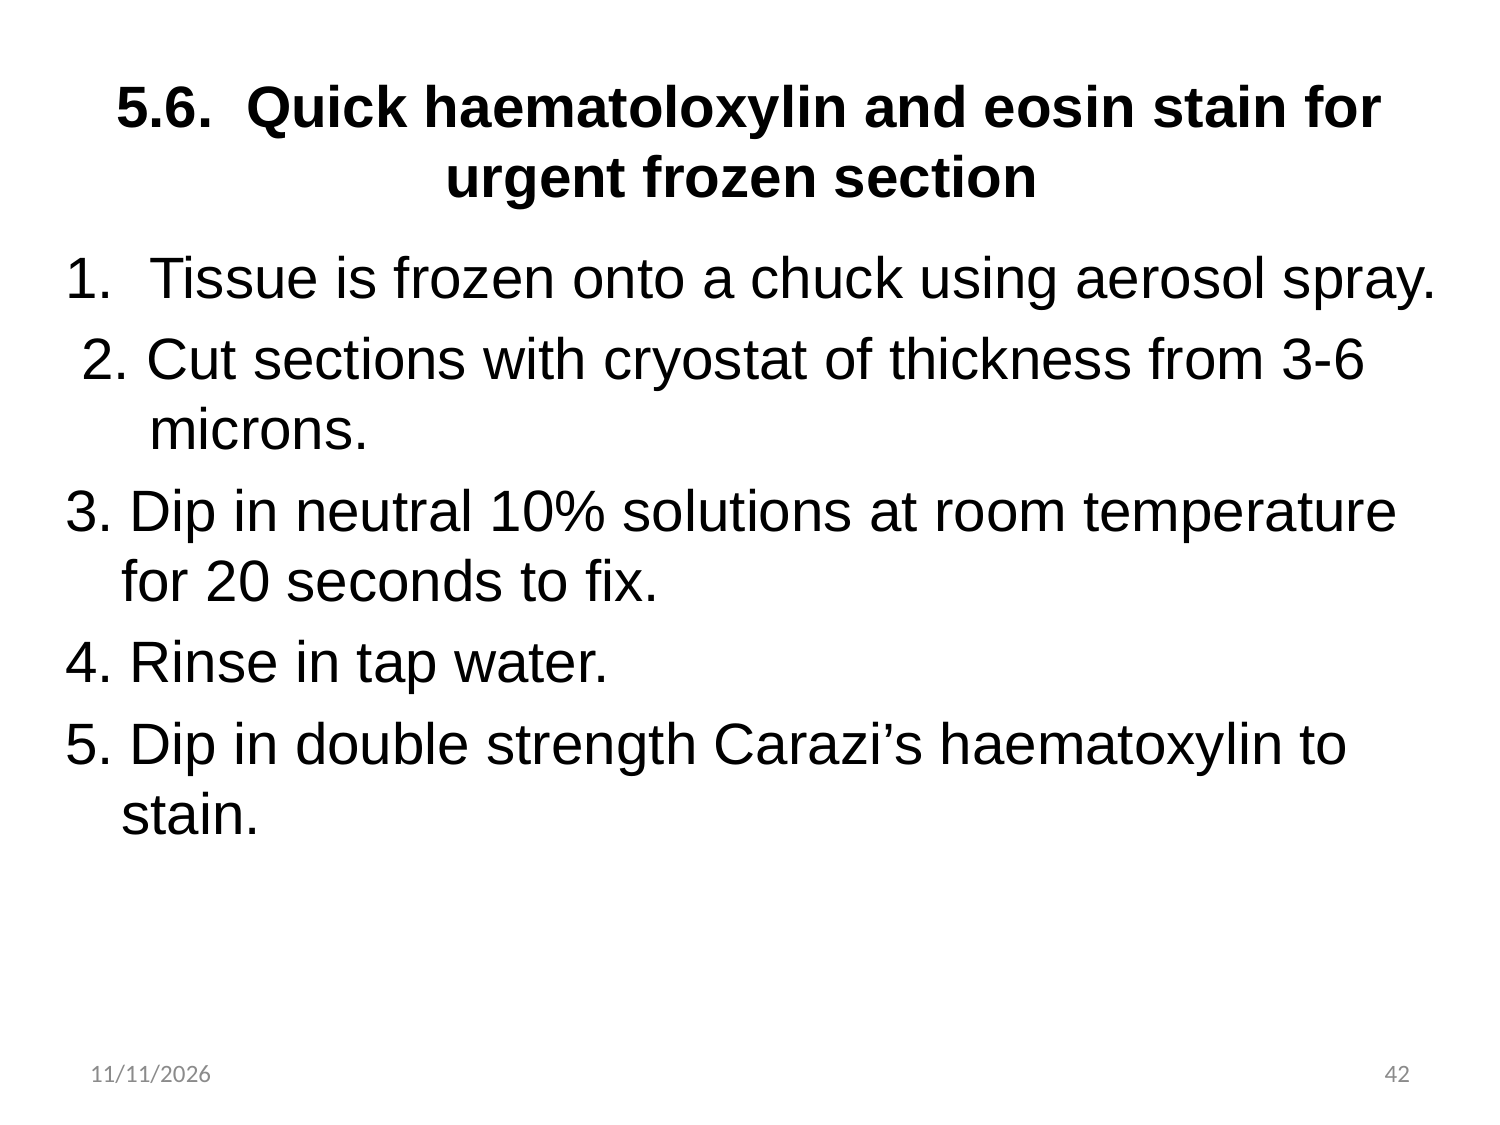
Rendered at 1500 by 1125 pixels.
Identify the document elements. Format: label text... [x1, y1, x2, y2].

slide_number 42 [1074, 1042, 1425, 1103]
title 5.6. Quick haematoloxylin and eosin stain for urgent frozen section [75, 45, 1425, 232]
list Tissue is frozen onto a chuck using aerosol spray. 2. Cut sections with cryostat of thickness from 3-6 microns. 3. Dip in neutral 10% solutions at room temperature for 20 seconds to fix. 4. Rinse in tap water. 5. Dip in double strength Carazi’s haematoxylin to stain. [50, 232, 1475, 1005]
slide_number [75, 1042, 425, 1103]
